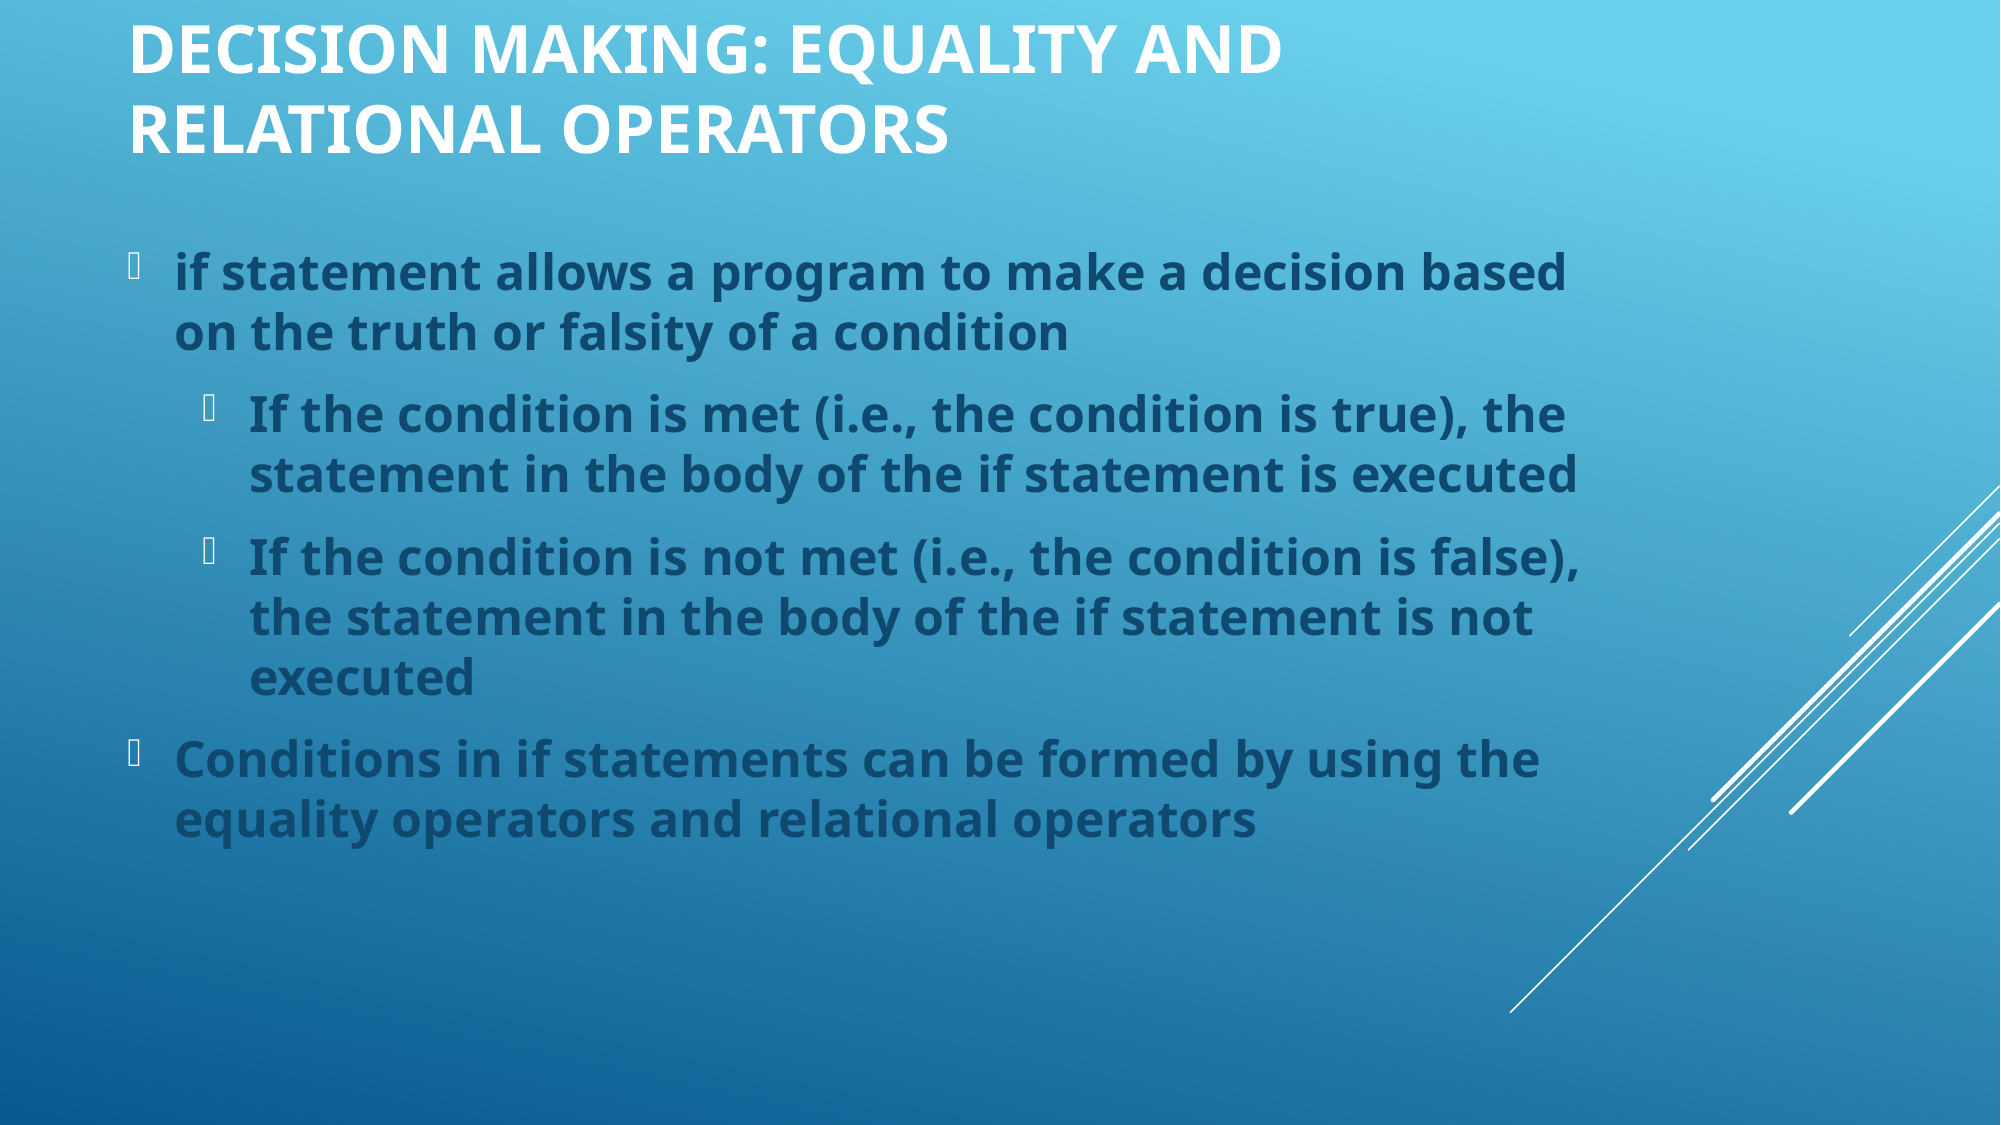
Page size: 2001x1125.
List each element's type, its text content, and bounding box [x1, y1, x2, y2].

text_box Decision Making: Equality and Relational Operators [112, 0, 1569, 188]
text_box if statement allows a program to make a decision based on the truth or falsity of a condition If the condition is met (i.e., the condition is true), the statement in the body of the if statement is executed If the condition is not met (i.e., the condition is false), the statement in the body of the if statement is not executed Conditions in if statements can be formed by using the equality operators and relational operators [112, 232, 1619, 975]
